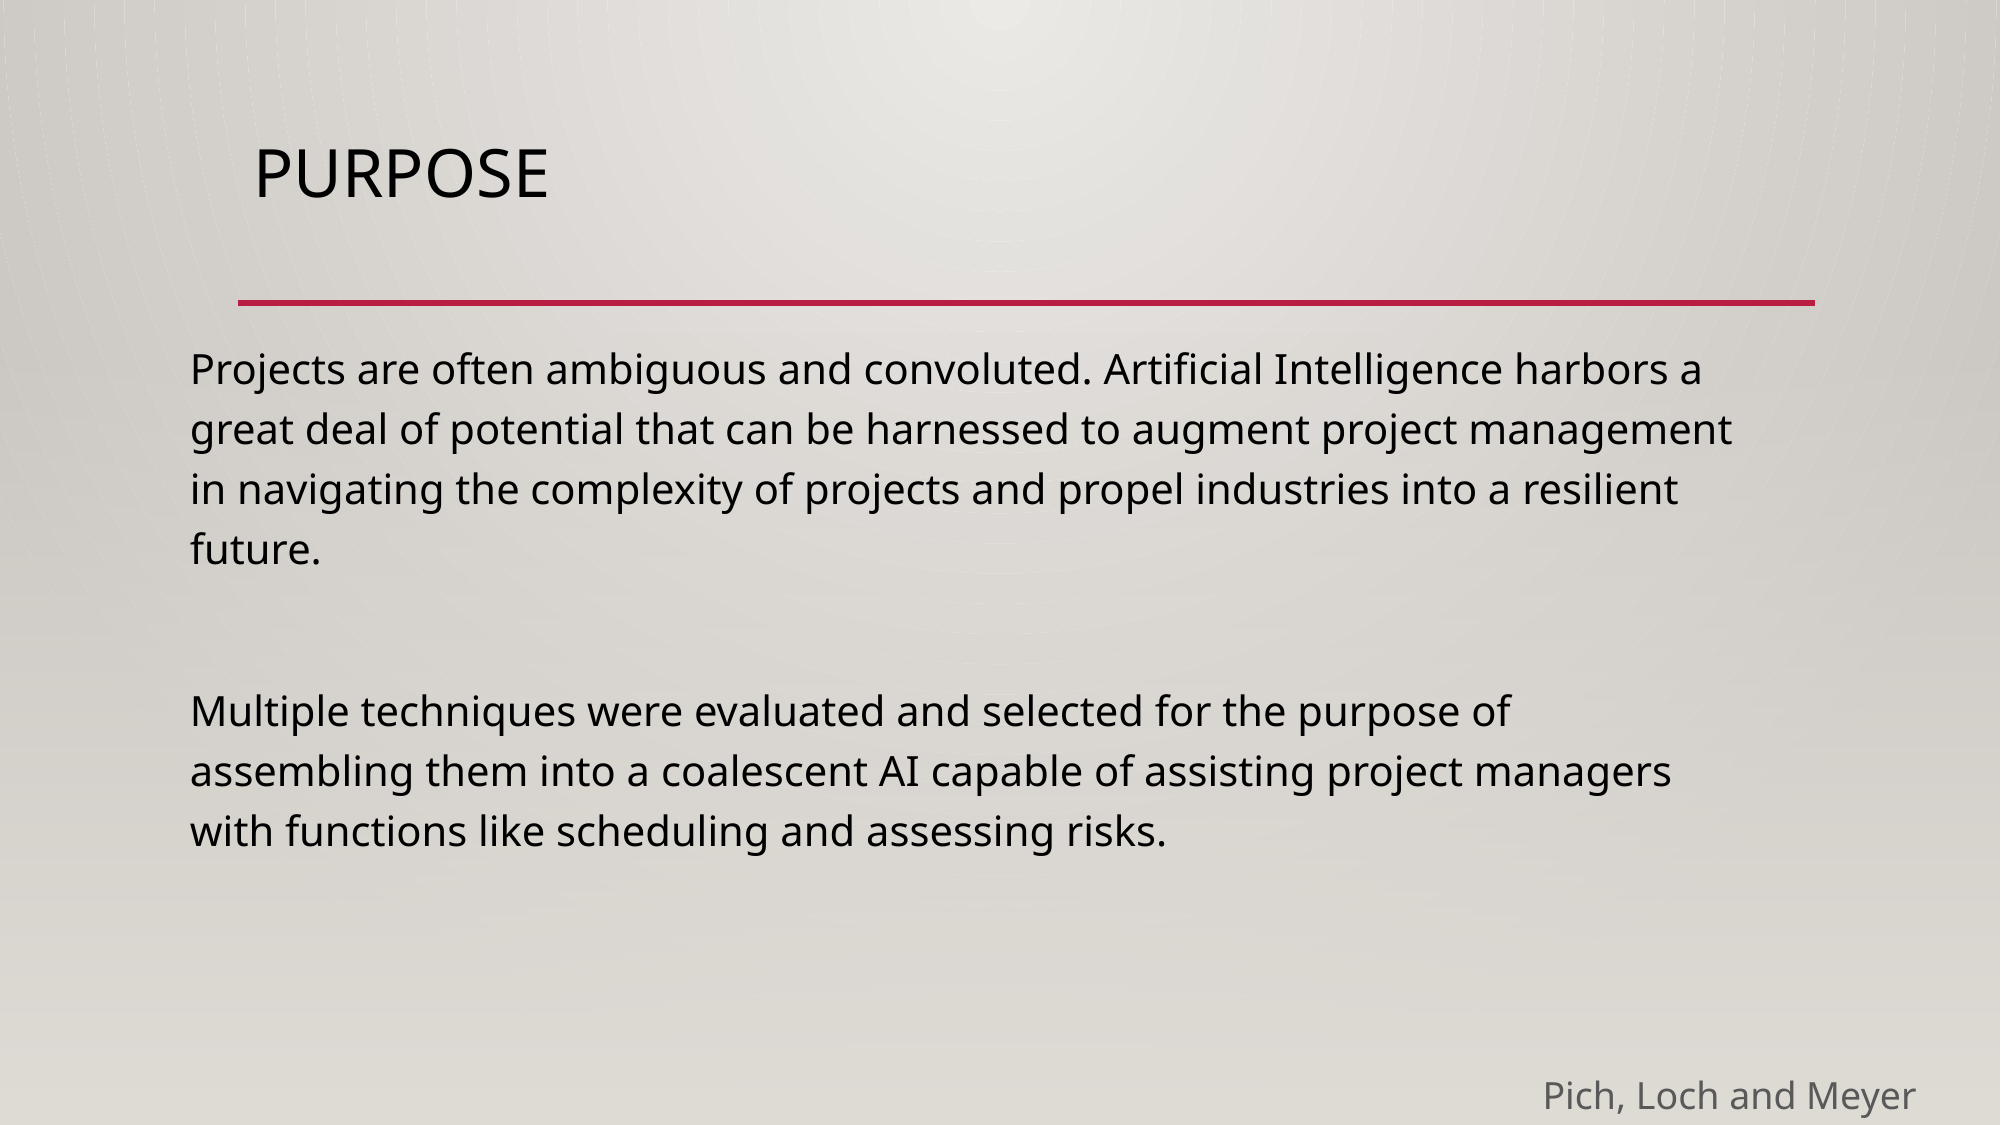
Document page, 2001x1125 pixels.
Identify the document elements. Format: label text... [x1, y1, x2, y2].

text_box Pich, Loch and Meyer (2002) [1527, 1064, 2000, 1125]
list Projects are often ambiguous and convoluted. Artificial Intelligence harbors a great deal of potential that can be harnessed to augment project management in navigating the complexity of projects and propel industries into a resilient future. Multiple techniques were evaluated and selected for the purpose of assembling them into a coalescent AI capable of assisting project managers with functions like scheduling and assessing risks. [174, 325, 1751, 892]
title Purpose [238, 131, 1814, 305]
